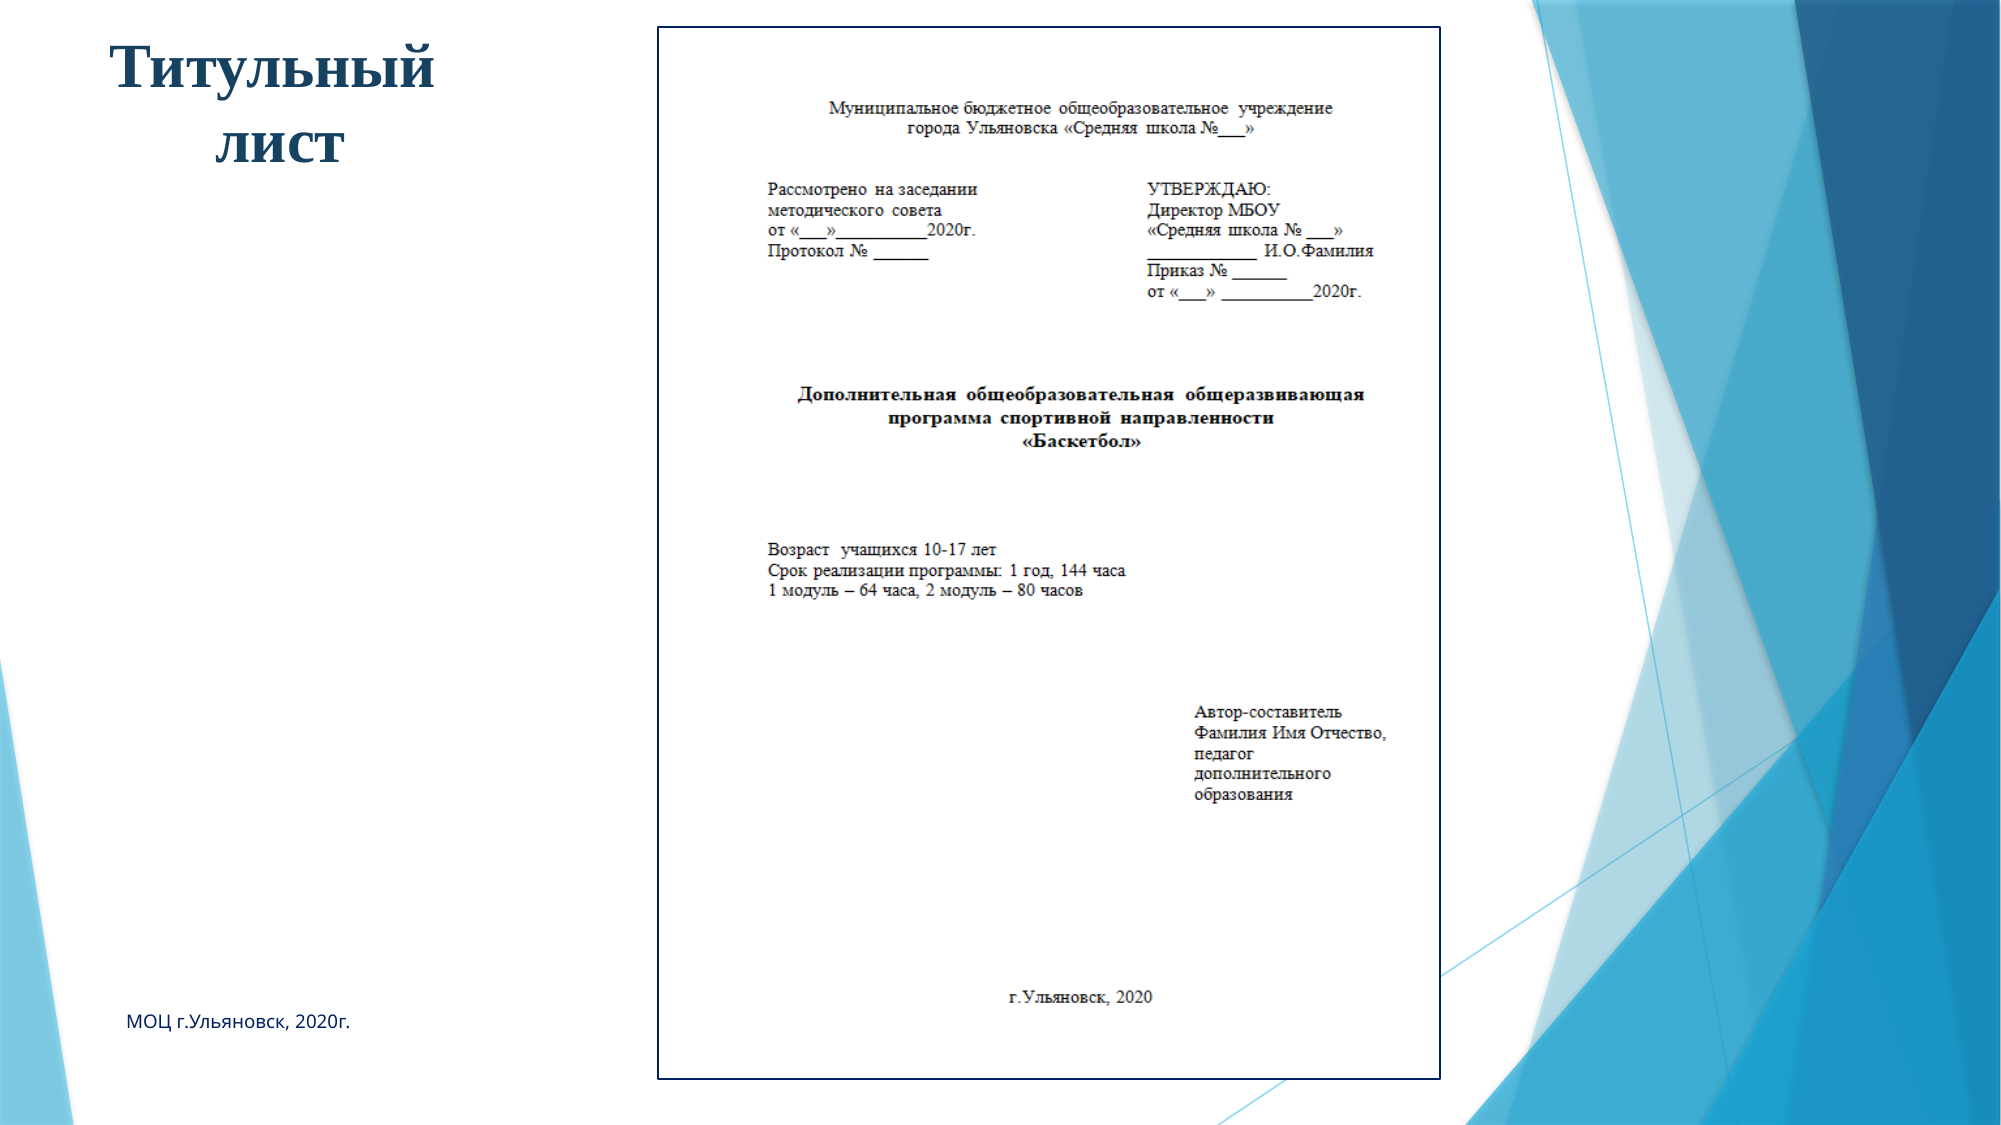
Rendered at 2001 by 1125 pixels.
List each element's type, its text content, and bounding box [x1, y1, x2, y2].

footer МОЦ г.Ульяновск, 2020г. [111, 991, 654, 1051]
title Титульный лист [67, 16, 494, 186]
picture [658, 27, 1440, 1079]
